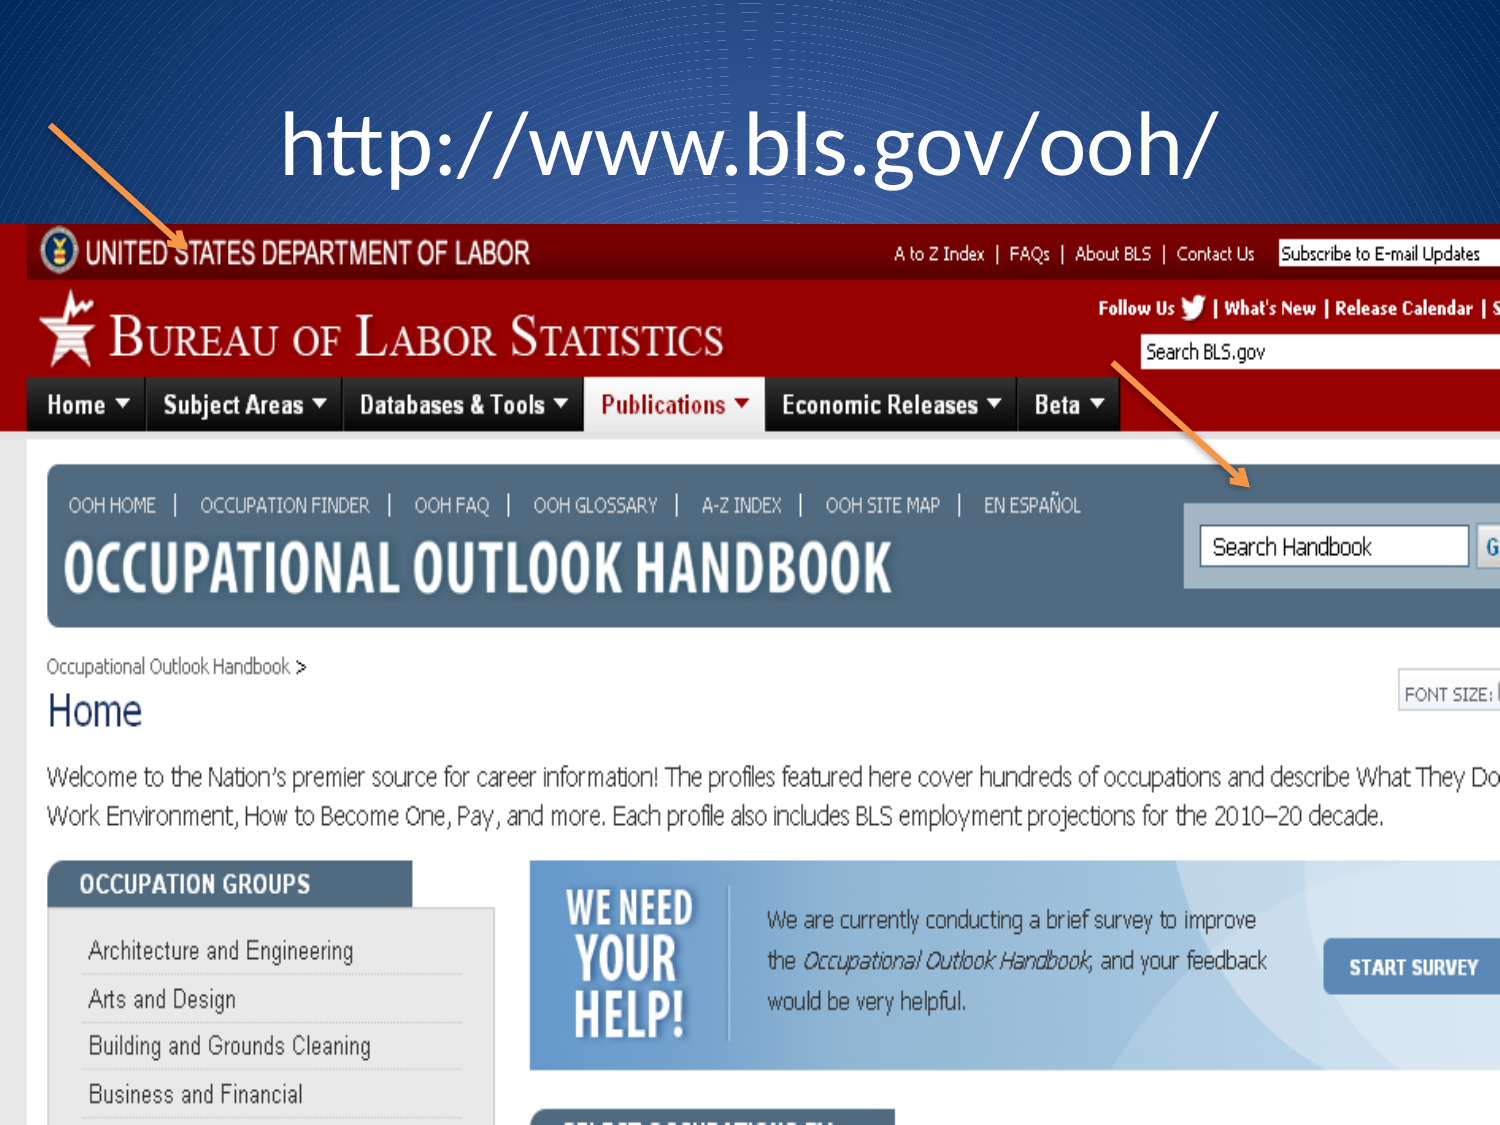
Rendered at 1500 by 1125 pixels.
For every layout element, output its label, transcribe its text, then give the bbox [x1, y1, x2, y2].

title http://www.bls.gov/ooh/ [75, 45, 1425, 224]
picture [0, 224, 1500, 1125]
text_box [1112, 362, 1251, 488]
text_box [49, 124, 188, 251]
